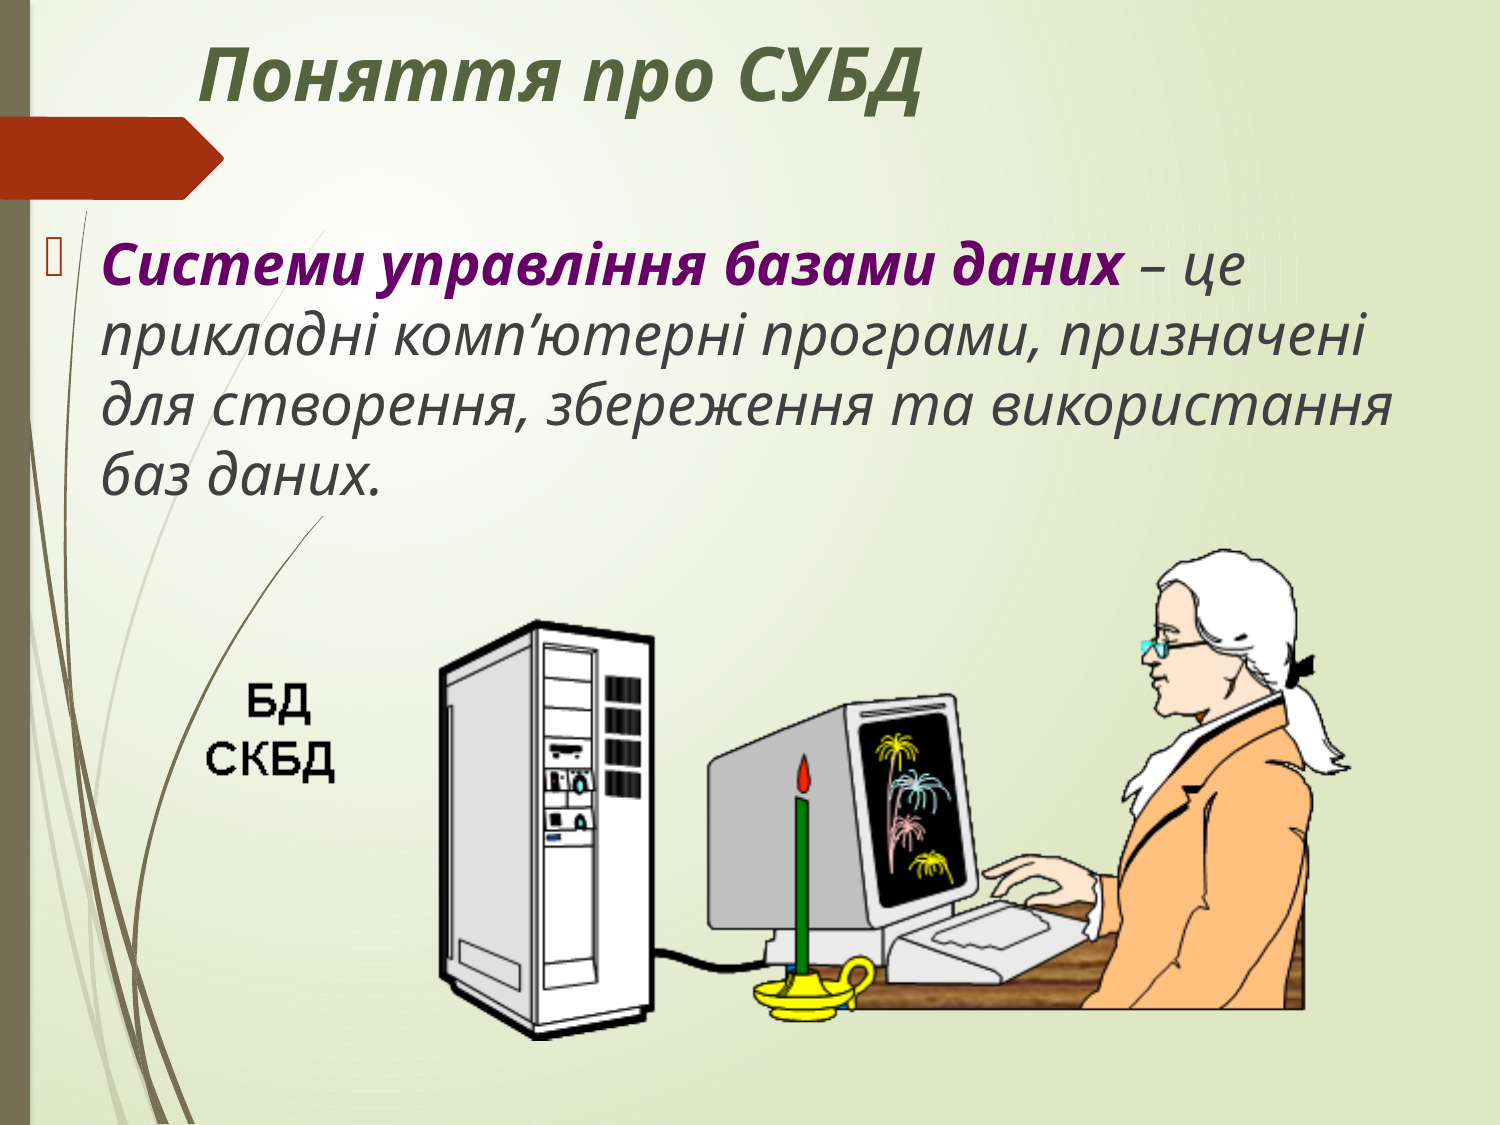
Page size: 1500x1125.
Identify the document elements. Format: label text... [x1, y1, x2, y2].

picture [186, 547, 1357, 1041]
title Поняття про СУБД [183, 19, 1471, 173]
list Системи управління базами даних – це прикладні комп’ютерні програми, призначені для створення, збереження та використання баз даних. [29, 219, 1459, 1005]
